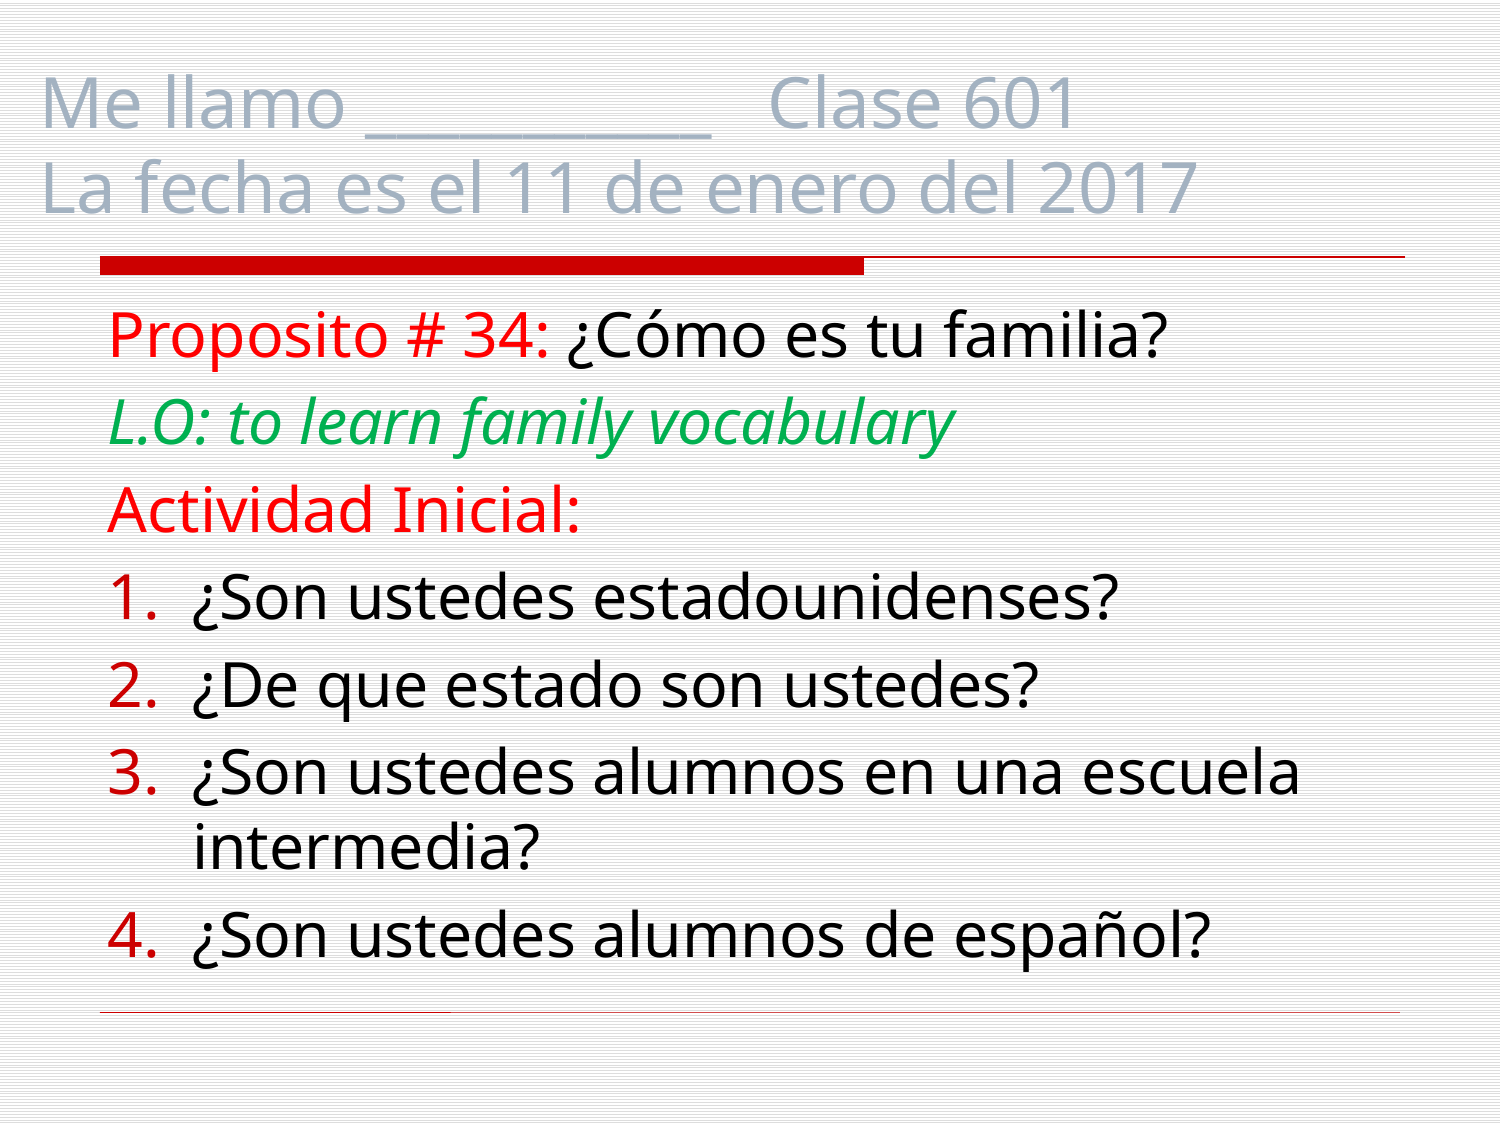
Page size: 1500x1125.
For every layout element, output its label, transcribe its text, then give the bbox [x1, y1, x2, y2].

text_box Me llamo ___________ Clase 601 La fecha es el 11 de enero del 2017 [24, 49, 1488, 250]
text_box Proposito # 34: ¿Cómo es tu familia? L.O: to learn family vocabulary Actividad Inicial: ¿Son ustedes estadounidenses? ¿De que estado son ustedes? ¿Son ustedes alumnos en una escuela intermedia? ¿Son ustedes alumnos de español? [92, 287, 1406, 988]
